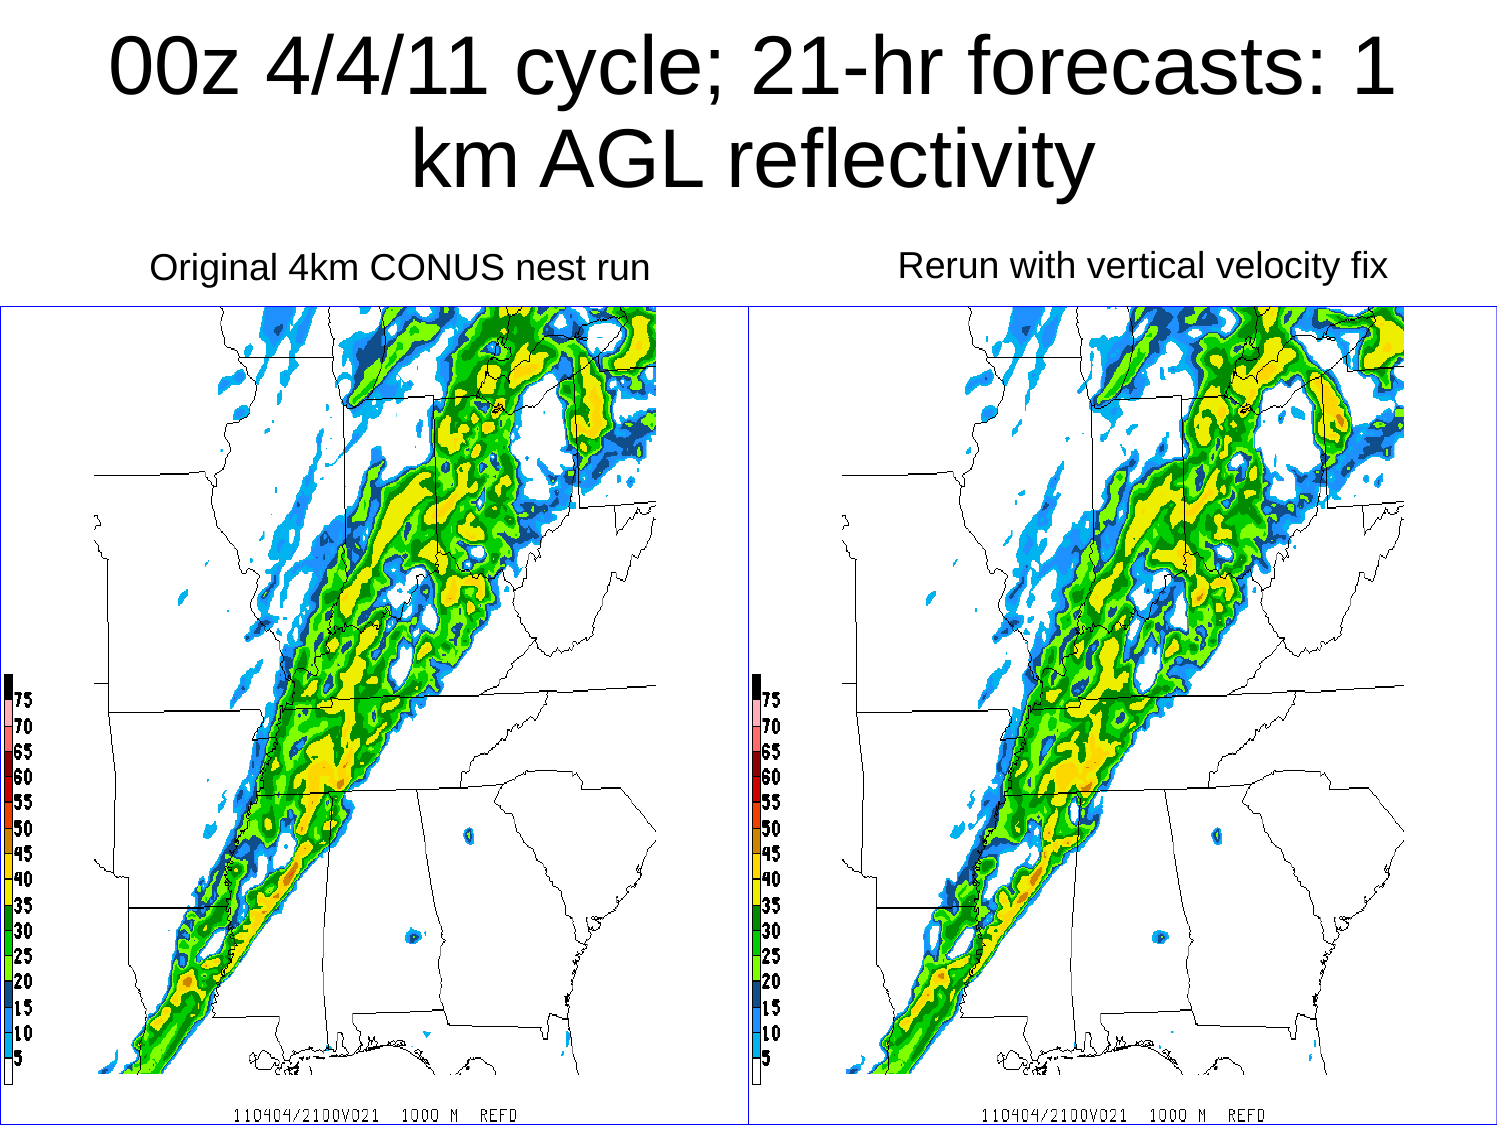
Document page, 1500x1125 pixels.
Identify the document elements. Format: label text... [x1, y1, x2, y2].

title 00z 4/4/11 cycle; 21-hr forecasts: 1 km AGL reflectivity [78, 14, 1429, 206]
picture [0, 305, 1497, 1125]
text_box Original 4km CONUS nest run [136, 238, 613, 290]
text_box Rerun with vertical velocity fix [884, 238, 1357, 290]
